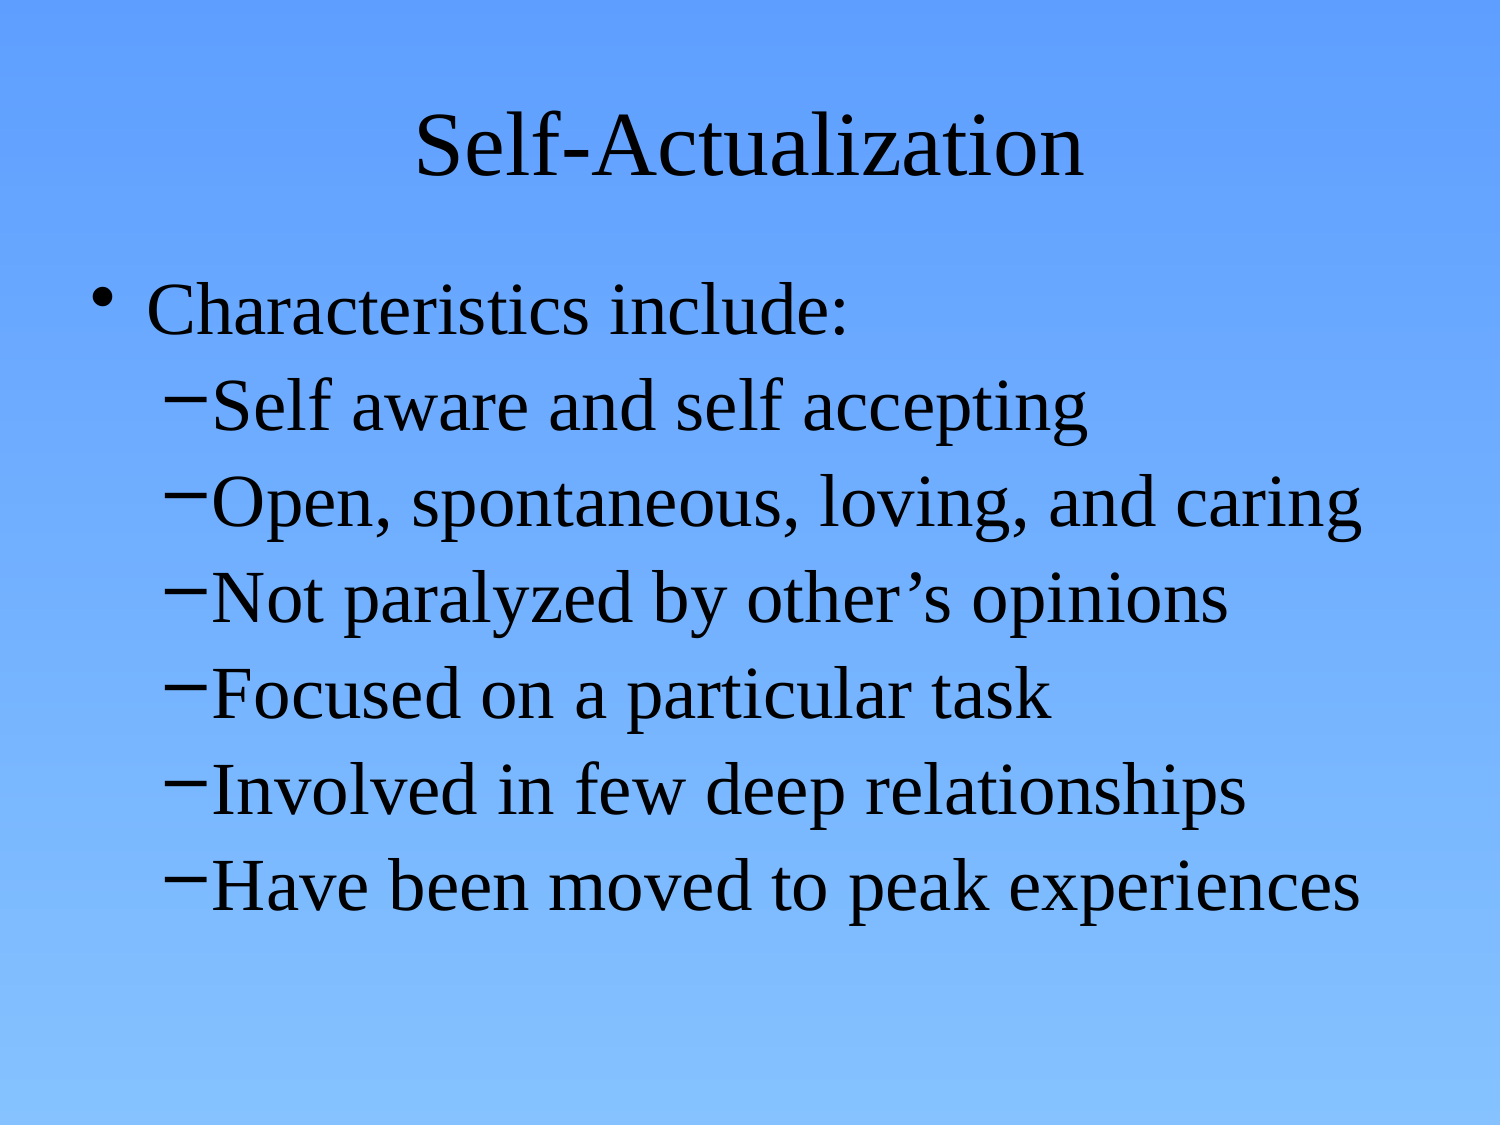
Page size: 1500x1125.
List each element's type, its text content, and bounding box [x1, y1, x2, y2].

title Self-Actualization [74, 44, 1426, 233]
list Characteristics include: Self aware and self accepting Open, spontaneous, loving, and caring Not paralyzed by other’s opinions Focused on a particular task Involved in few deep relationships Have been moved to peak experiences [74, 262, 1388, 1006]
